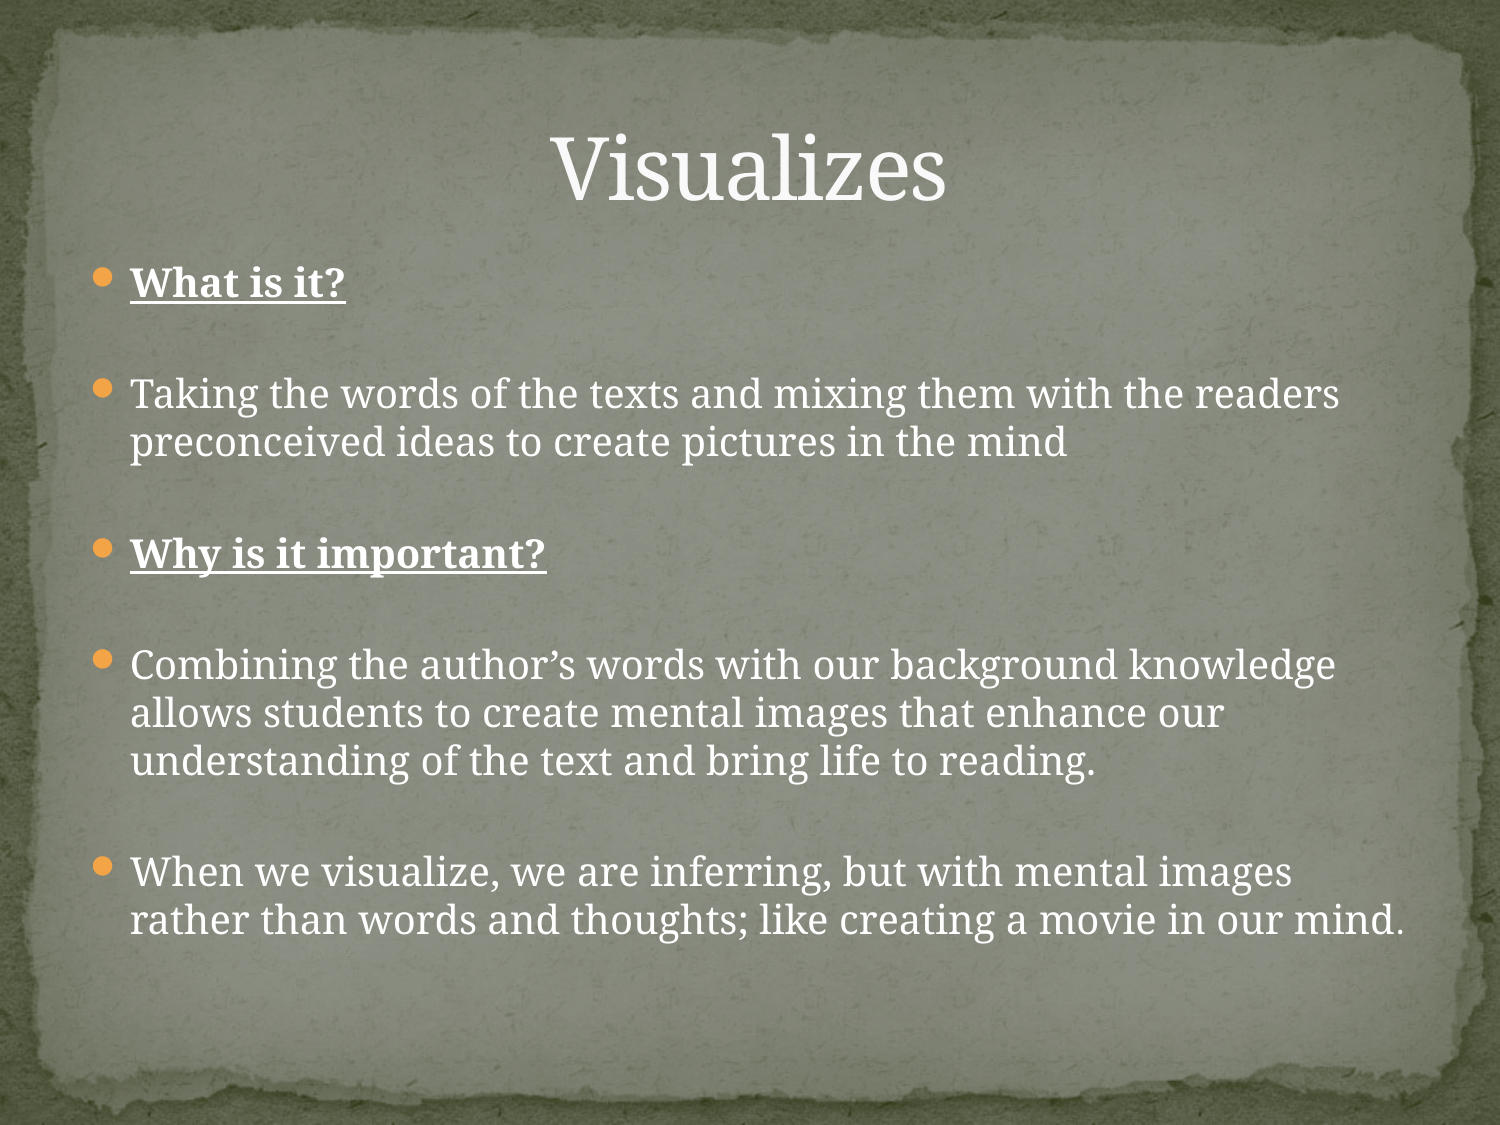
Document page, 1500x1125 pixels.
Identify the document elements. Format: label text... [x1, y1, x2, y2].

title Visualizes [74, 24, 1425, 225]
list What is it? Taking the words of the texts and mixing them with the readers preconceived ideas to create pictures in the mind Why is it important? Combining the author’s words with our background knowledge allows students to create mental images that enhance our understanding of the text and bring life to reading. When we visualize, we are inferring, but with mental images rather than words and thoughts; like creating a movie in our mind. [74, 249, 1426, 1001]
